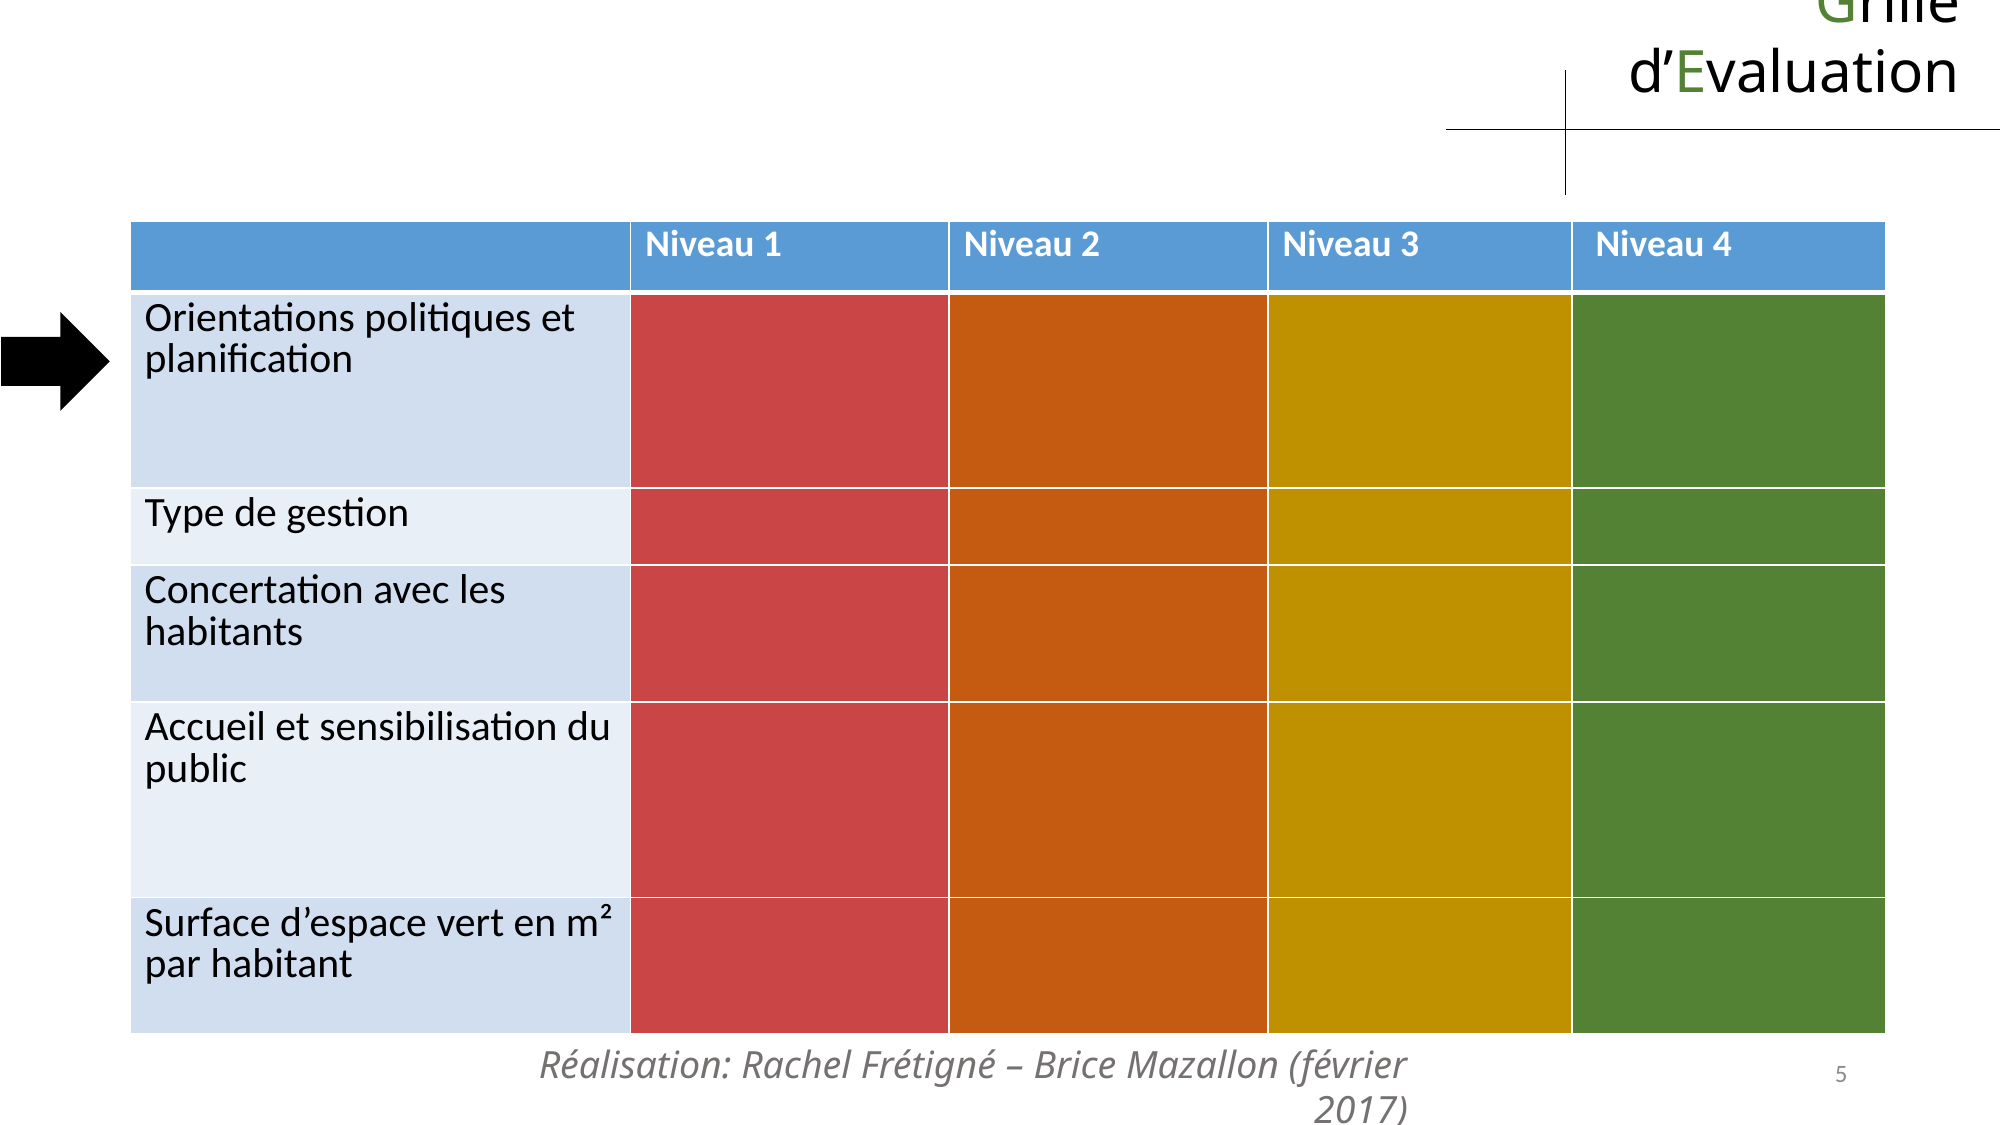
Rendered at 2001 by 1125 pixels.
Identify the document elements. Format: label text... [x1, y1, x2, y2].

table_cell [1269, 703, 1571, 897]
table_cell [950, 295, 1267, 487]
table_cell [1269, 295, 1571, 487]
table_cell [950, 489, 1267, 564]
table_cell Concertation avec les habitants [131, 566, 630, 701]
table_cell Surface d’espace vert en m² par habitant [131, 898, 630, 1033]
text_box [1445, 70, 2000, 196]
text_box Grille d’Evaluation [1599, 0, 1975, 70]
text_box [1, 312, 110, 411]
table_cell [1573, 898, 1885, 1033]
table_cell [631, 898, 948, 1033]
table_header [131, 222, 630, 290]
slide_number 5 [1412, 1042, 1863, 1103]
table_header Niveau 1 [631, 222, 948, 290]
table_cell [1269, 489, 1571, 564]
table_cell [631, 703, 948, 897]
table_cell [1269, 566, 1571, 701]
table_cell [950, 898, 1267, 1033]
table_cell [631, 566, 948, 701]
table_header Niveau 2 [950, 222, 1267, 290]
table_cell [1573, 489, 1885, 564]
table_cell Type de gestion [131, 489, 630, 564]
table_header Niveau 3 [1269, 222, 1571, 290]
table_cell [1269, 898, 1571, 1033]
text_box Réalisation: Rachel Frétigné – Brice Mazallon (février 2017) [479, 1034, 1423, 1125]
table_cell [950, 566, 1267, 701]
table_header Niveau 4 [1573, 222, 1885, 290]
table_cell [631, 295, 948, 487]
table_cell Accueil et sensibilisation du public [131, 703, 630, 897]
table_cell Orientations politiques et planification [131, 295, 630, 487]
table_cell [1573, 703, 1885, 897]
table_cell [1573, 566, 1885, 701]
table_cell [1573, 295, 1885, 487]
table_cell [950, 703, 1267, 897]
table_cell [631, 489, 948, 564]
